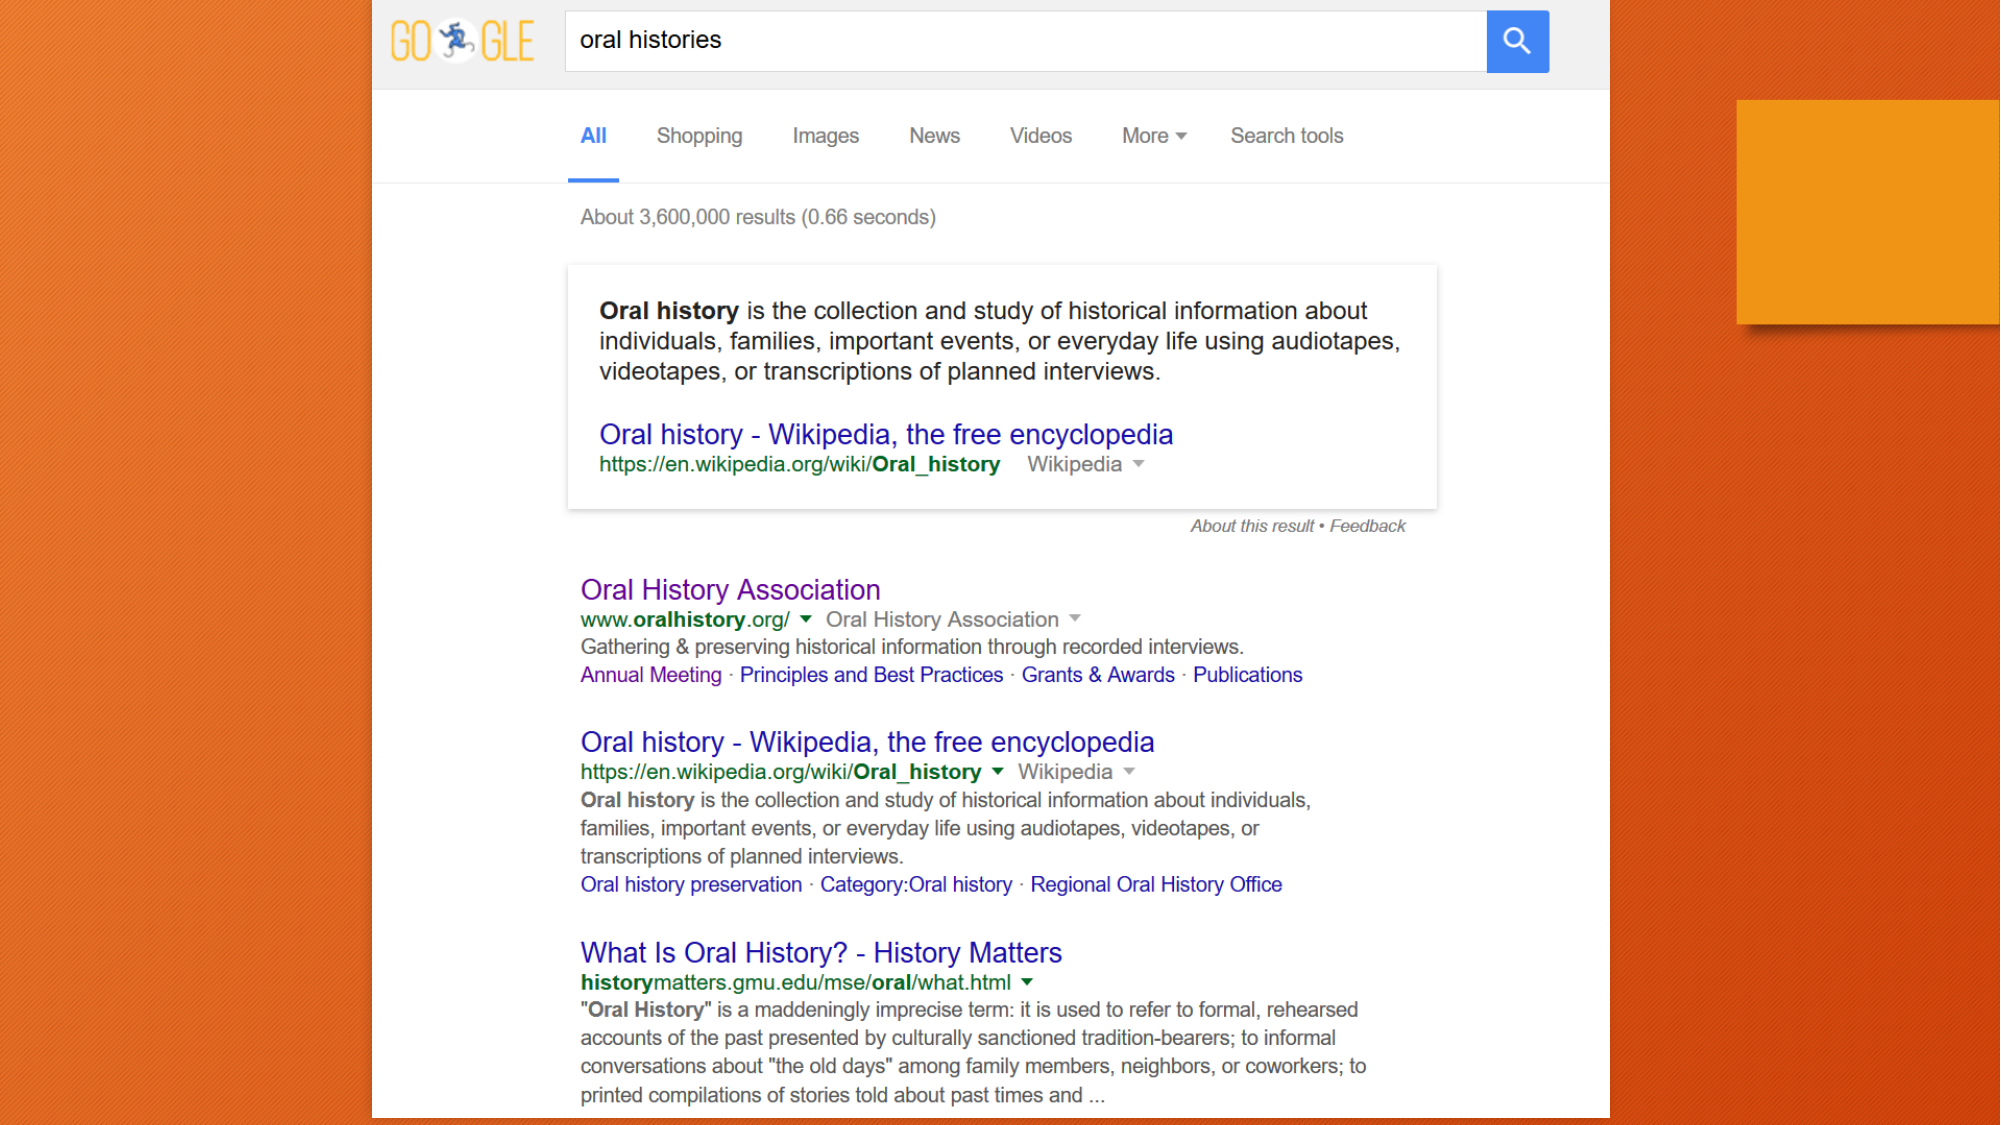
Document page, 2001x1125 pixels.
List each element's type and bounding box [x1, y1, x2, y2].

picture [372, 0, 1610, 1118]
picture [1736, 325, 2000, 347]
